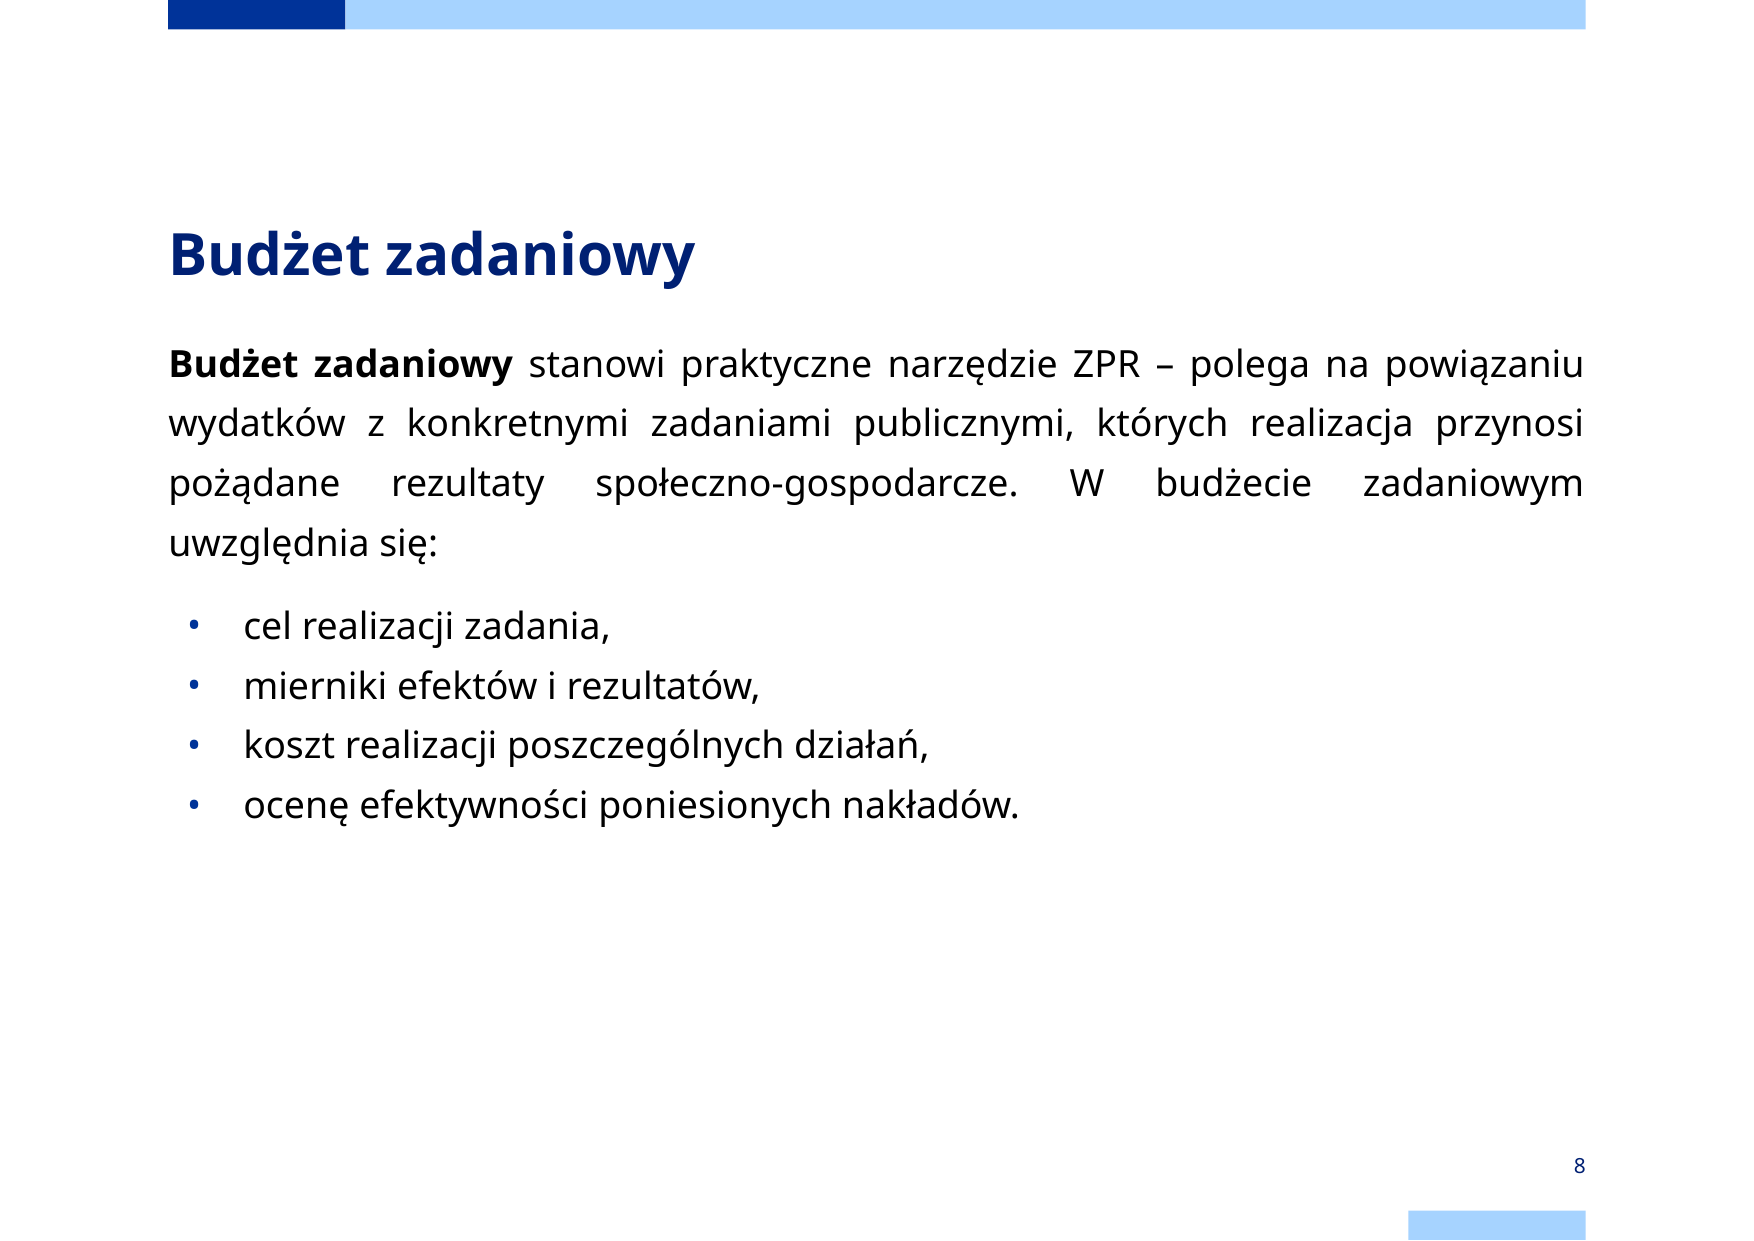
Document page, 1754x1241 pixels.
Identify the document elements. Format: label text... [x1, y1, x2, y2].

slide_number ‹#› [1408, 1151, 1586, 1182]
list Budżet zadaniowy stanowi praktyczne narzędzie ZPR – polega na powiązaniu wydatków z konkretnymi zadaniami publicznymi, których realizacja przynosi pożądane rezultaty społeczno-gospodarcze. W budżecie zadaniowym uwzględnia się: cel realizacji zadania, mierniki efektów i rezultatów, koszt realizacji poszczególnych działań, ocenę efektywności poniesionych nakładów. [168, 324, 1586, 1093]
title Budżet zadaniowy [168, 147, 1586, 324]
